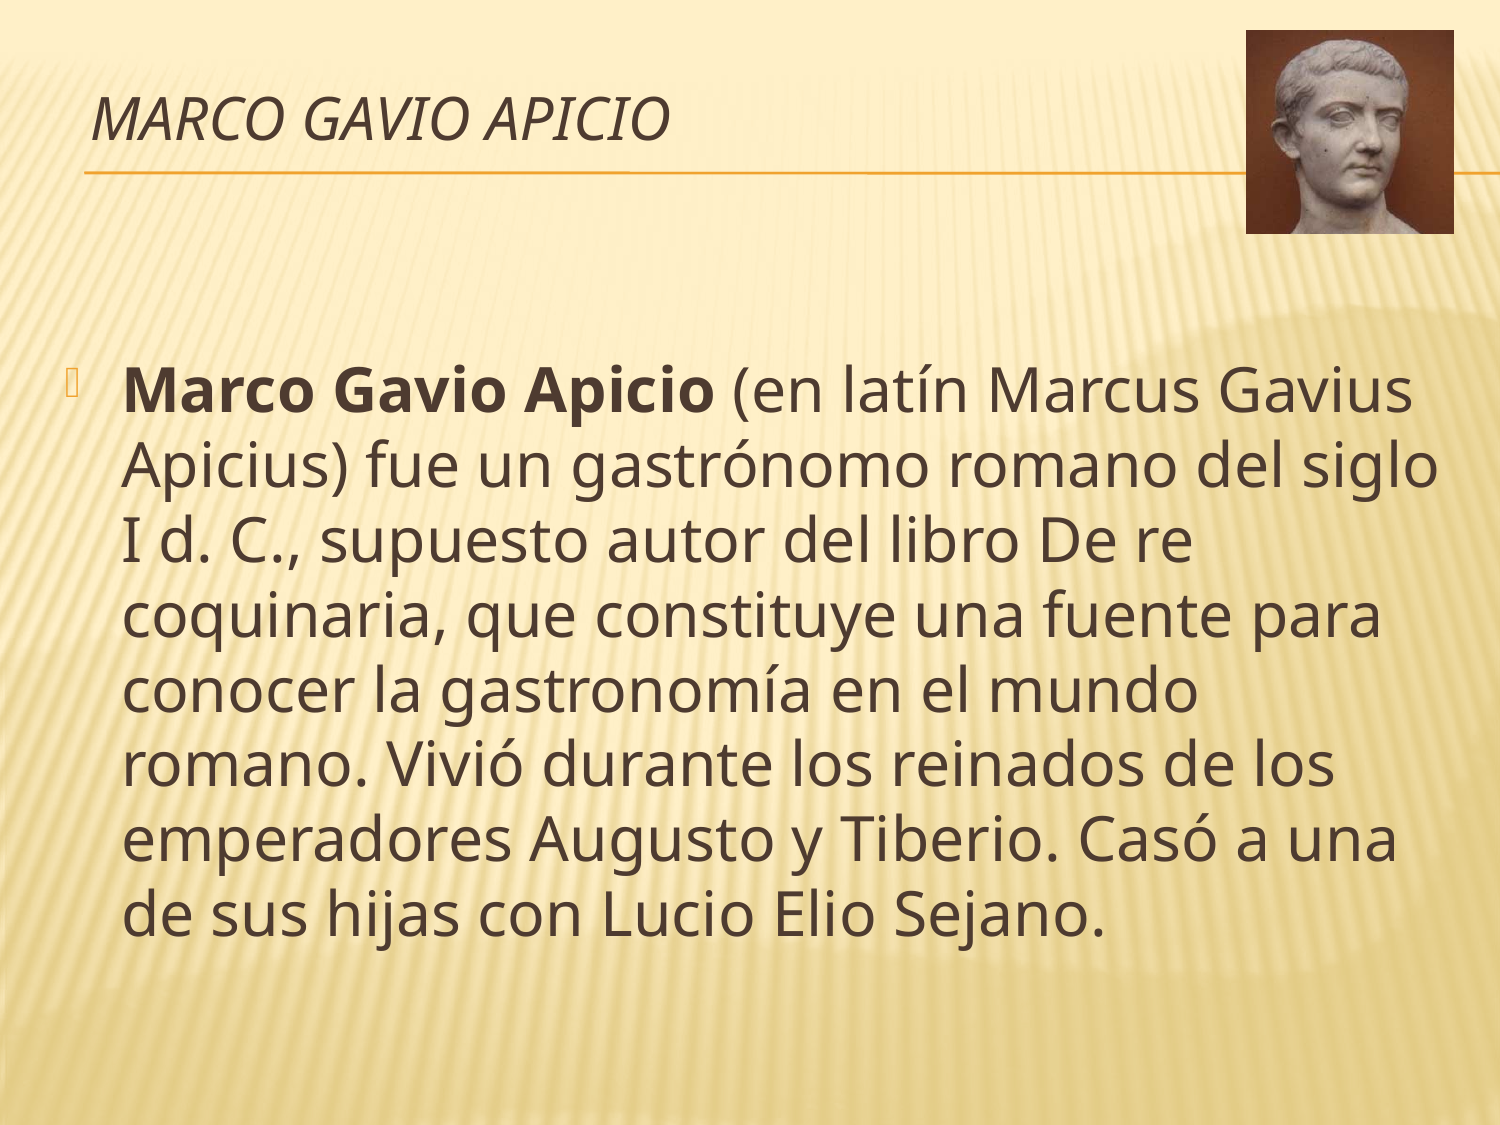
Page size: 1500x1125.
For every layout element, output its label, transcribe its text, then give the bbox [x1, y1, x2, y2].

list Marco Gavio Apicio (en latín Marcus Gavius Apicius) fue un gastrónomo romano del siglo I d. C., supuesto autor del libro De re coquinaria, que constituye una fuente para conocer la gastronomía en el mundo romano. Vivió durante los reinados de los emperadores Augusto y Tiberio. Casó a una de sus hijas con Lucio Elio Sejano. [50, 254, 1475, 998]
picture [1246, 30, 1454, 234]
title Marco Gavio Apicio [75, 0, 1425, 233]
